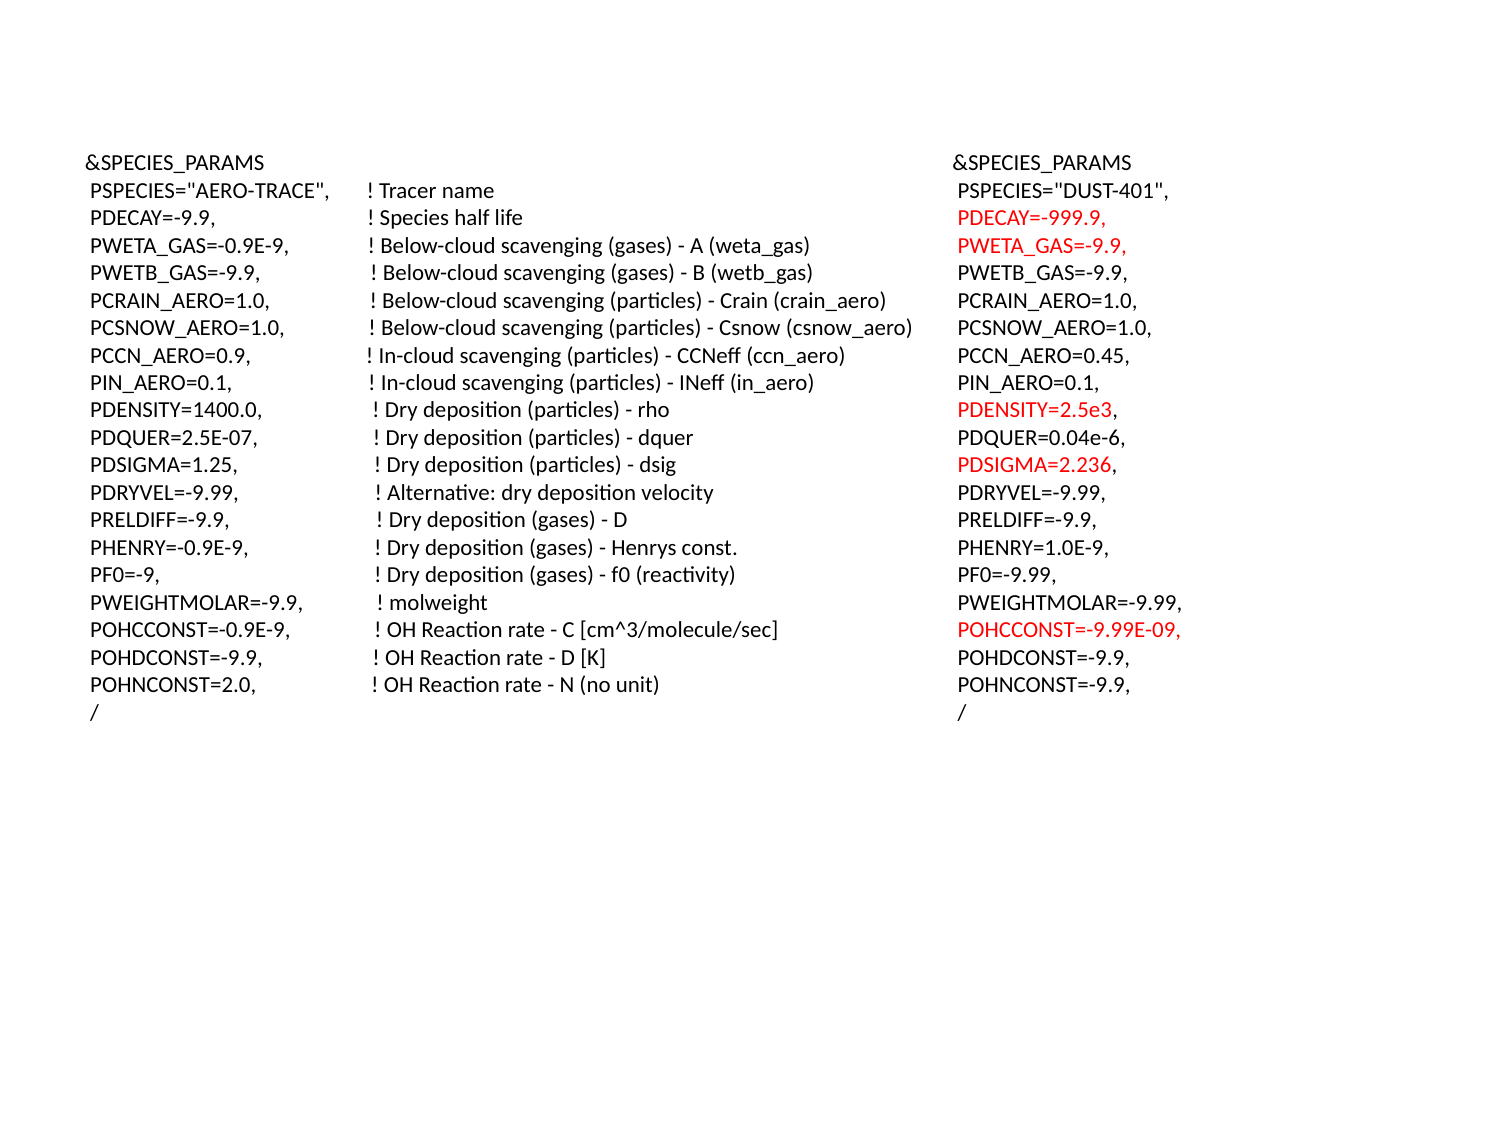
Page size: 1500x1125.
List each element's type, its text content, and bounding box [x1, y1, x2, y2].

text_box &SPECIES_PARAMS PSPECIES="DUST-401", PDECAY=-999.9, PWETA_GAS=-9.9, PWETB_GAS=-9.9, PCRAIN_AERO=1.0, PCSNOW_AERO=1.0, PCCN_AERO=0.45, PIN_AERO=0.1, PDENSITY=2.5e3, PDQUER=0.04e-6, PDSIGMA=2.236, PDRYVEL=-9.99, PRELDIFF=-9.9, PHENRY=1.0E-9, PF0=-9.99, PWEIGHTMOLAR=-9.99, POHCCONST=-9.99E-09, POHDCONST=-9.9, POHNCONST=-9.9, / [937, 140, 1360, 760]
text_box &SPECIES_PARAMS PSPECIES="AERO-TRACE", ! Tracer name PDECAY=-9.9, ! Species half life PWETA_GAS=-0.9E-9, ! Below-cloud scavenging (gases) - A (weta_gas) PWETB_GAS=-9.9, ! Below-cloud scavenging (gases) - B (wetb_gas) PCRAIN_AERO=1.0, ! Below-cloud scavenging (particles) - Crain (crain_aero) PCSNOW_AERO=1.0, ! Below-cloud scavenging (particles) - Csnow (csnow_aero) PCCN_AERO=0.9, ! In-cloud scavenging (particles) - CCNeff (ccn_aero) PIN_AERO=0.1, ! In-cloud scavenging (particles) - INeff (in_aero) PDENSITY=1400.0, ! Dry deposition (particles) - rho PDQUER=2.5E-07, ! Dry deposition (particles) - dquer PDSIGMA=1.25, ! Dry deposition (particles) - dsig PDRYVEL=-9.99, ! Alternative: dry deposition velocity PRELDIFF=-9.9, ! Dry deposition (gases) - D PHENRY=-0.9E-9, ! Dry deposition (gases) - Henrys const. PF0=-9, ! Dry deposition (gases) - f0 (reactivity) PWEIGHTMOLAR=-9.9, ! molweight POHCCONST=-0.9E-9, ! OH Reaction rate - C [cm^3/molecule/sec] POHDCONST=-9.9, ! OH Reaction rate - D [K] POHNCONST=2.0, ! OH Reaction rate - N (no unit) / [70, 140, 937, 760]
